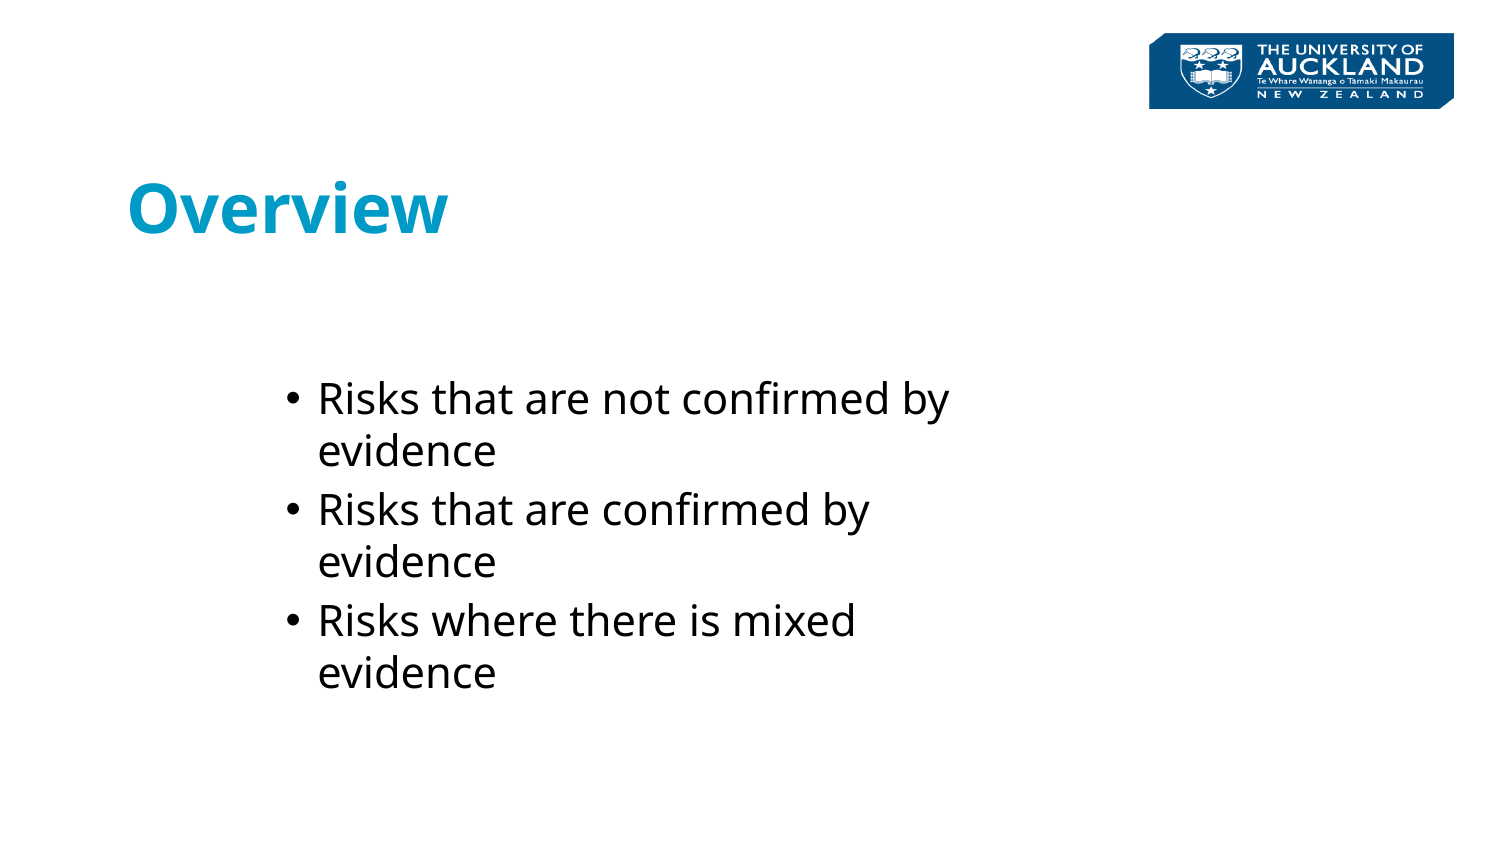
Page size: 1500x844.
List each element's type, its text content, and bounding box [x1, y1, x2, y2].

title Overview [111, 157, 1429, 246]
picture [1149, 33, 1454, 109]
list Risks that are not confirmed by evidence Risks that are confirmed by evidence Risks where there is mixed evidence [270, 363, 1050, 706]
